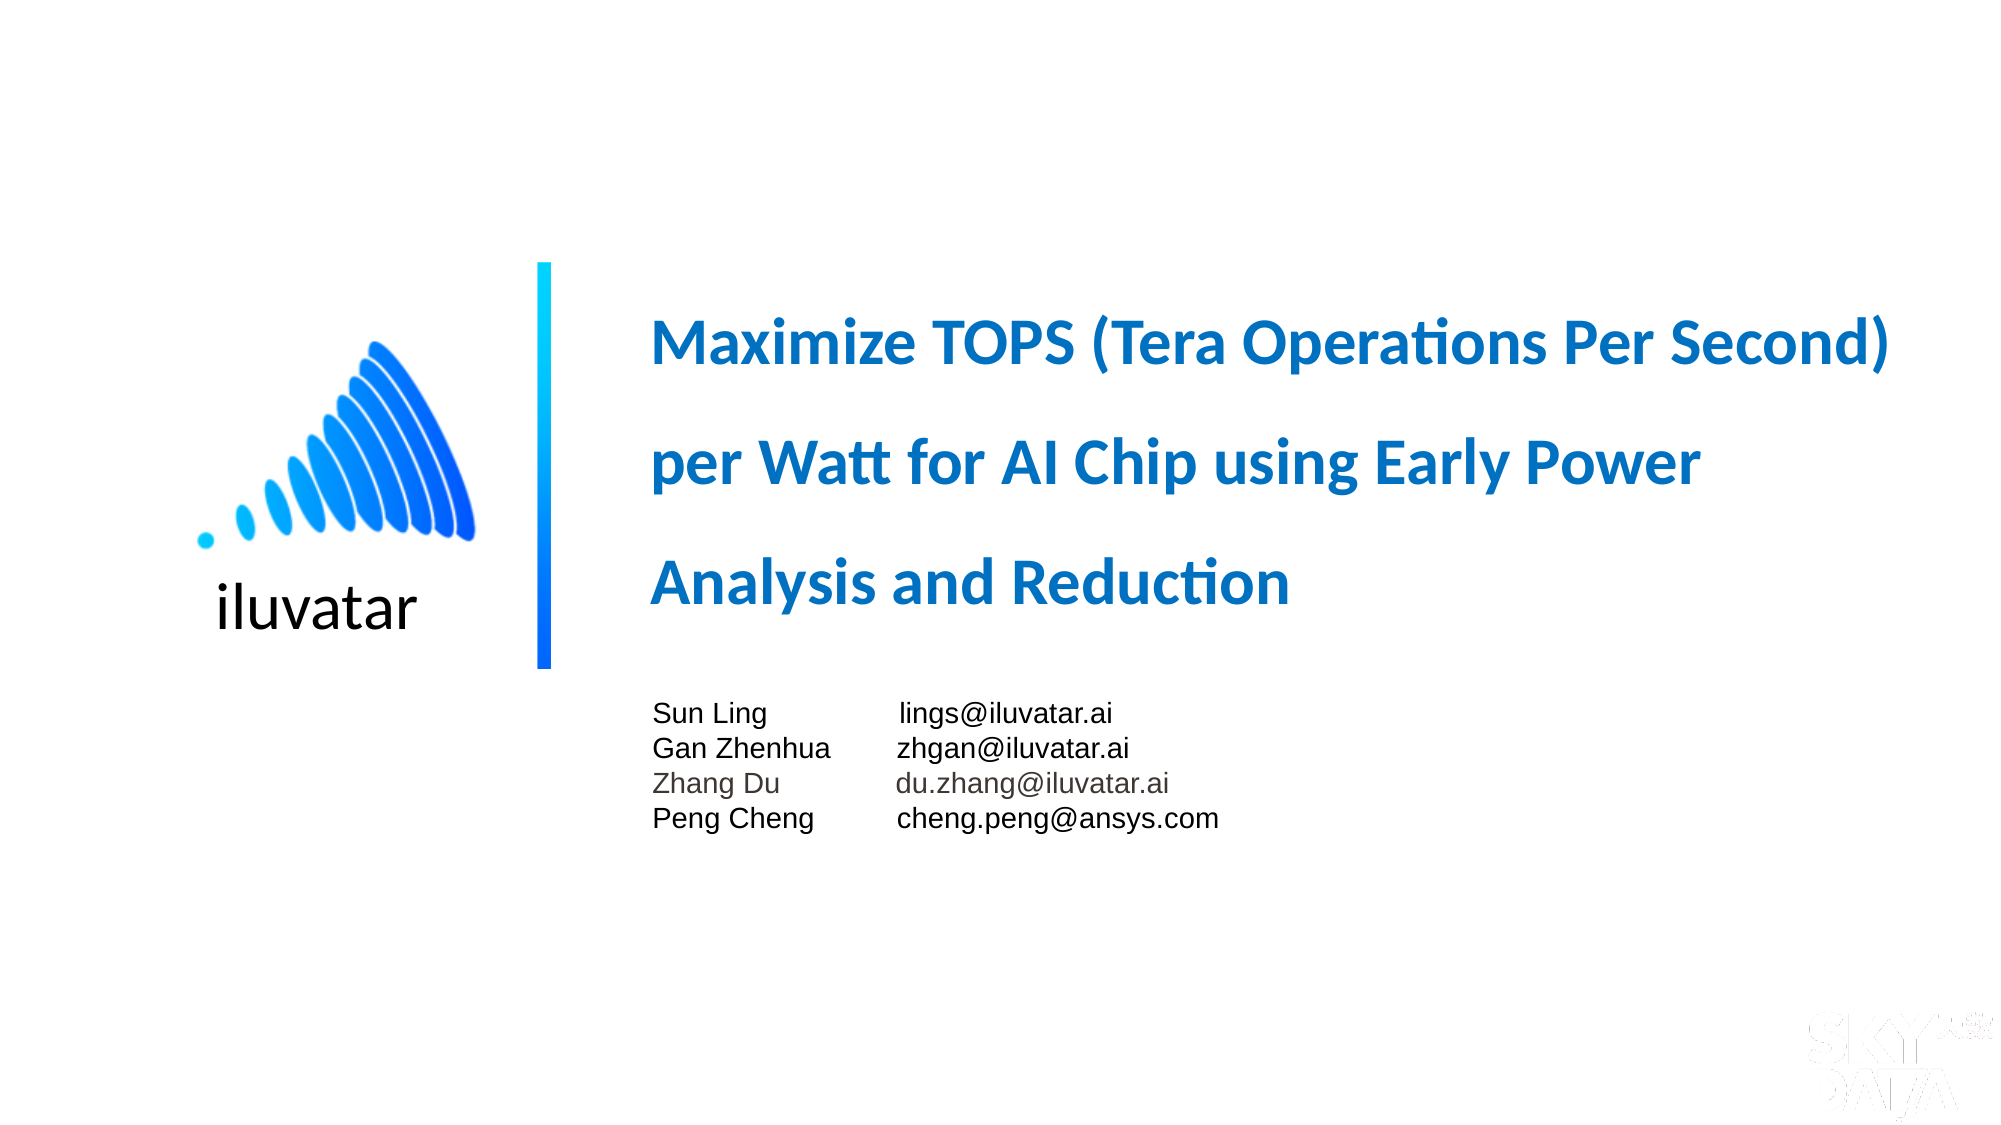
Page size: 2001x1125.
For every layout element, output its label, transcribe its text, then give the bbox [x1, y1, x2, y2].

picture [1807, 1012, 1993, 1122]
text_box Maximize TOPS (Tera Operations Per Second) per Watt for AI Chip using Early Power Analysis and Reduction [635, 250, 1923, 625]
picture [187, 316, 493, 555]
picture [538, 472, 551, 668]
picture [538, 263, 551, 297]
text_box Sun Ling lings@iluvatar.ai Gan Zhenhua zhgan@iluvatar.ai Zhang Du du.zhang@iluvatar.ai Peng Cheng cheng.peng@ansys.com [637, 687, 1677, 842]
